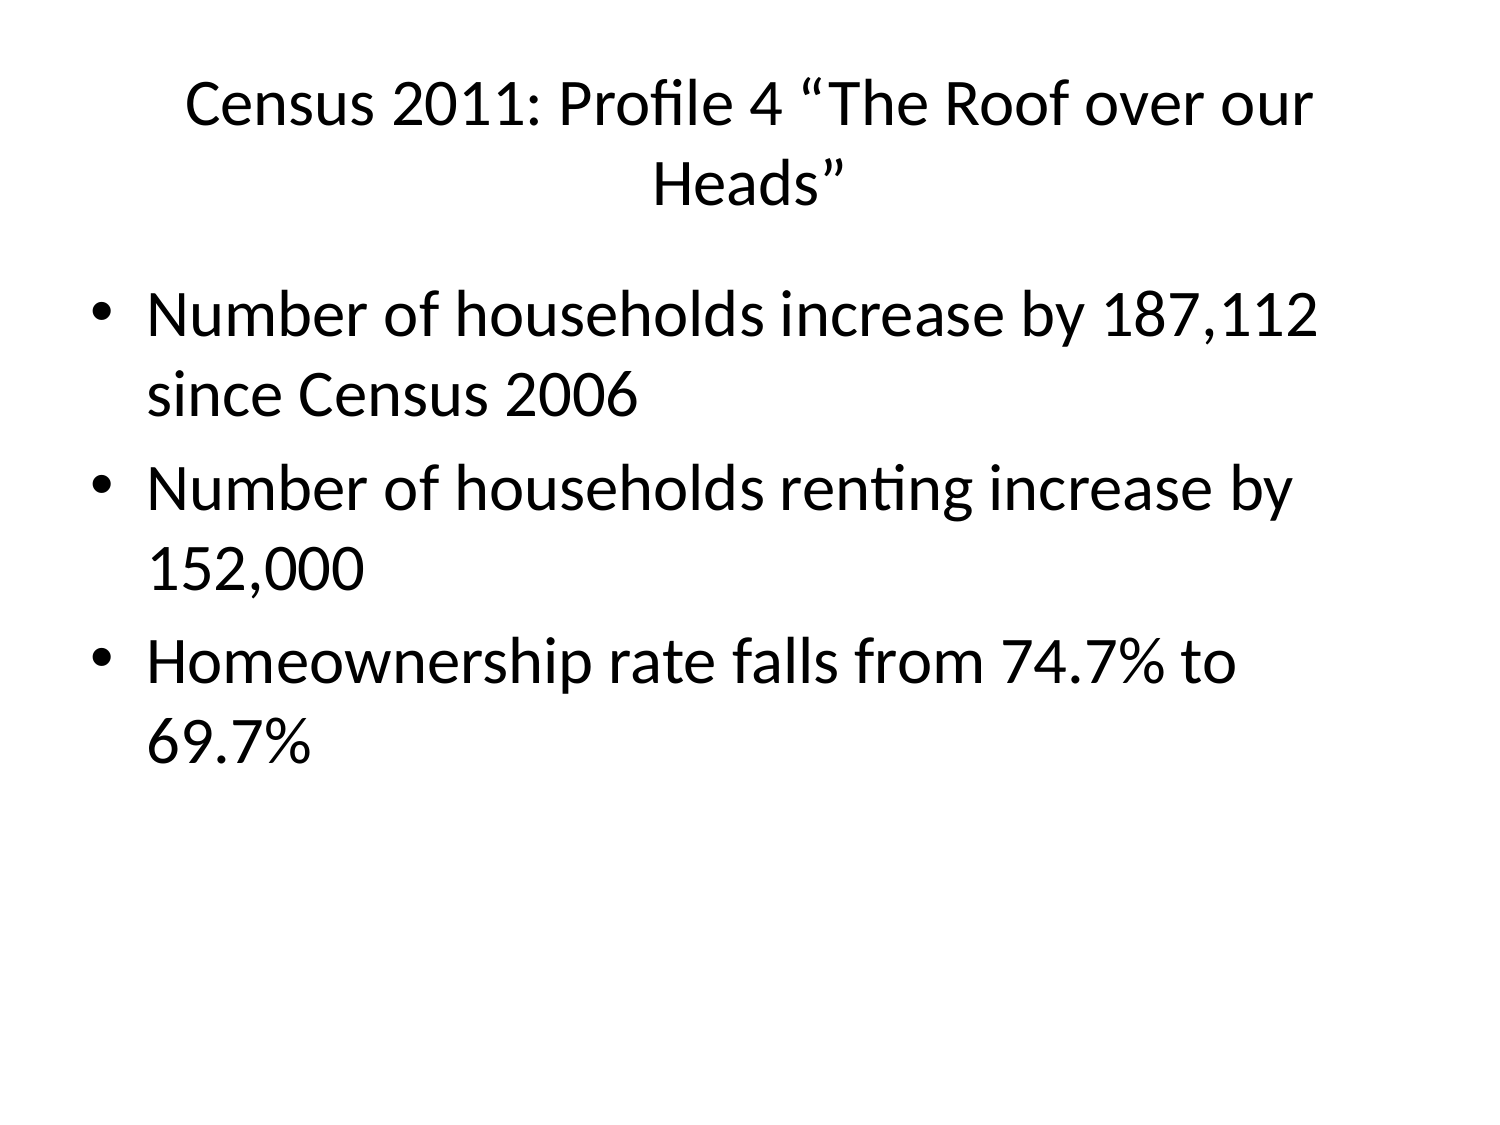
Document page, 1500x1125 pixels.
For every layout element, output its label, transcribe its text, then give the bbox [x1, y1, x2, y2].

title Census 2011: Profile 4 “The Roof over our Heads” [75, 45, 1425, 233]
list Number of households increase by 187,112 since Census 2006 Number of households renting increase by 152,000 Homeownership rate falls from 74.7% to 69.7% [75, 262, 1425, 1005]
